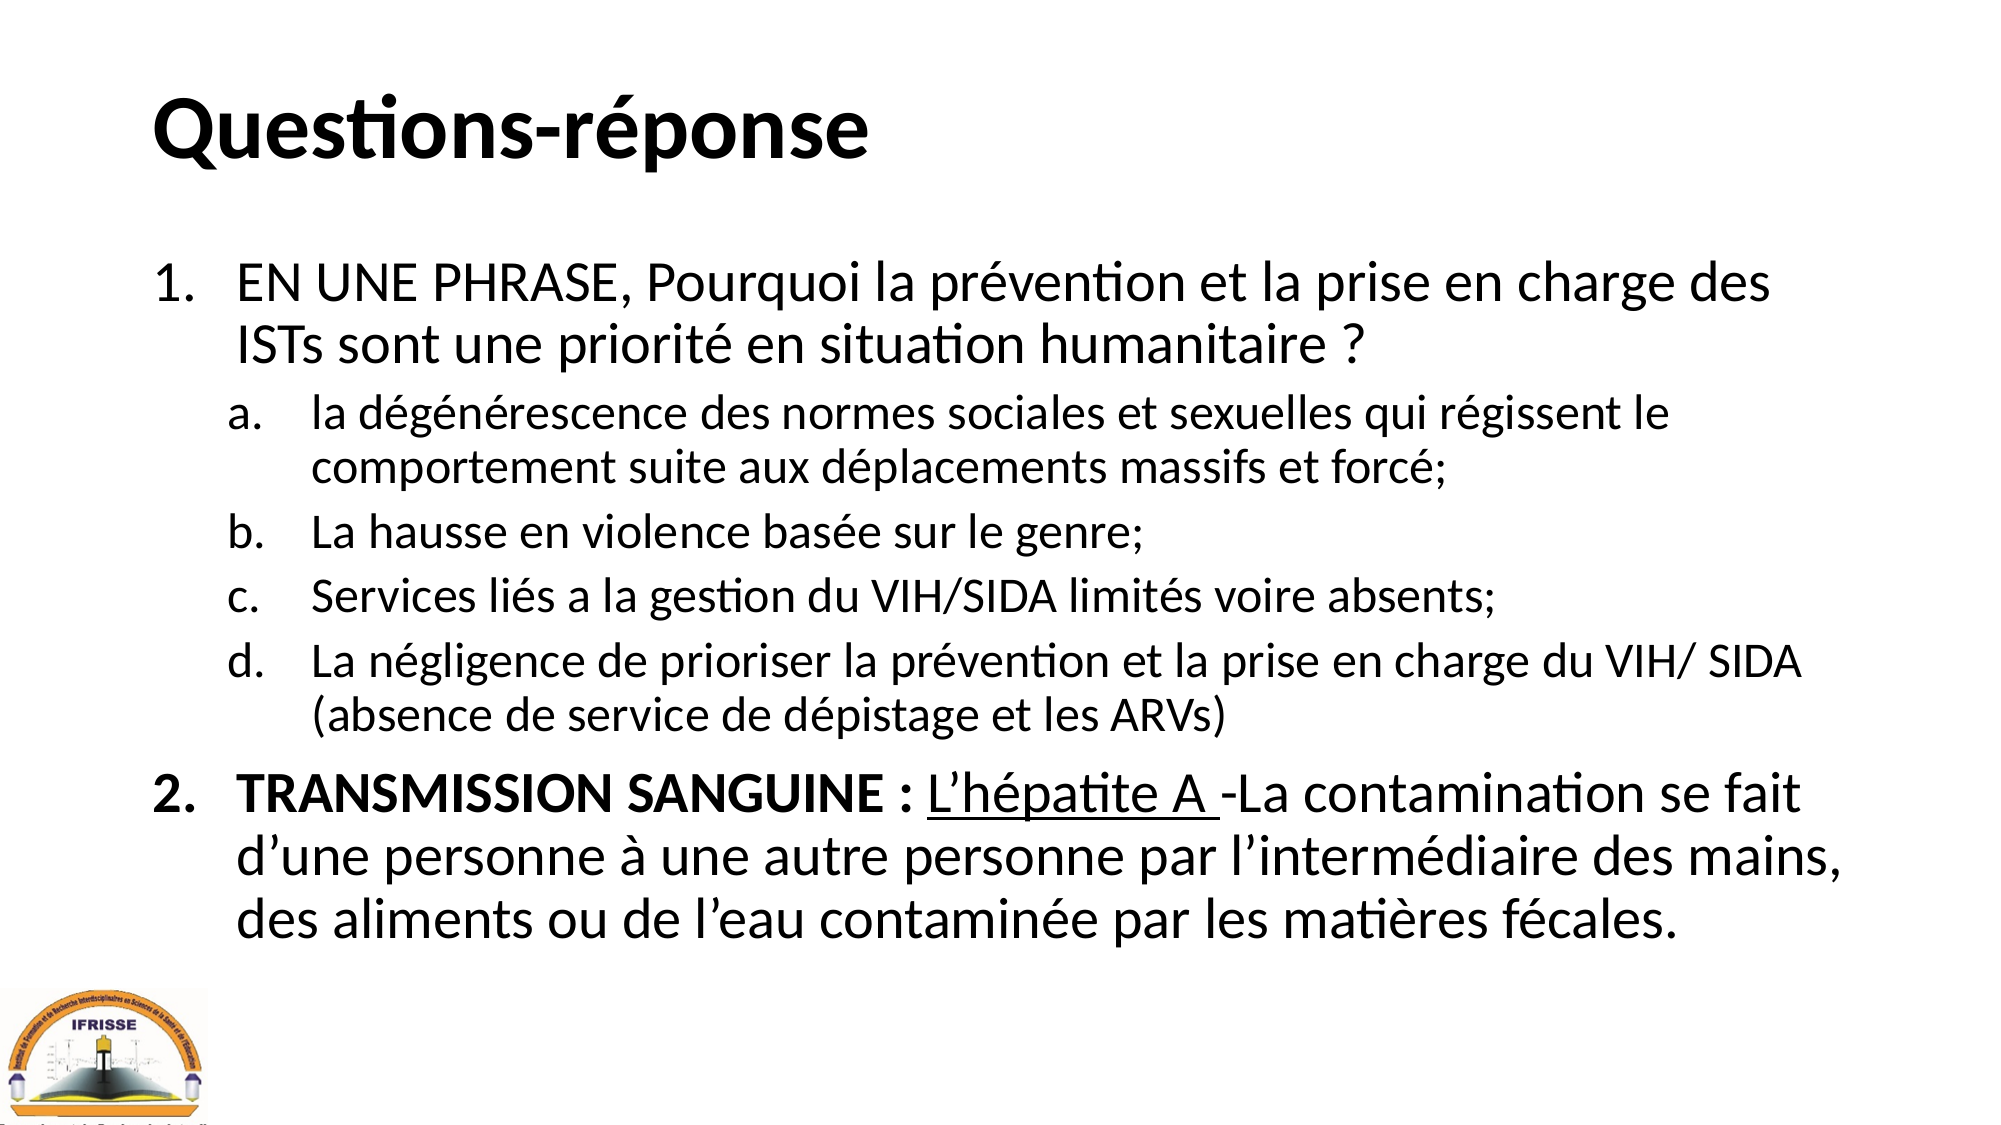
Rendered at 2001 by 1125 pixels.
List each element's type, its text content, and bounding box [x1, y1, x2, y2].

list EN UNE PHRASE, Pourquoi la prévention et la prise en charge des ISTs sont une priorité en situation humanitaire ? la dégénérescence des normes sociales et sexuelles qui régissent le comportement suite aux déplacements massifs et forcé; La hausse en violence basée sur le genre; Services liés a la gestion du VIH/SIDA limités voire absents; La négligence de prioriser la prévention et la prise en charge du VIH/ SIDA (absence de service de dépistage et les ARVs) TRANSMISSION SANGUINE : L’hépatite A -La contamination se fait d’une personne à une autre personne par l’intermédiaire des mains, des aliments ou de l’eau contaminée par les matières fécales. [137, 243, 1863, 1014]
picture [0, 988, 208, 1125]
title Questions-réponse [137, 59, 989, 198]
